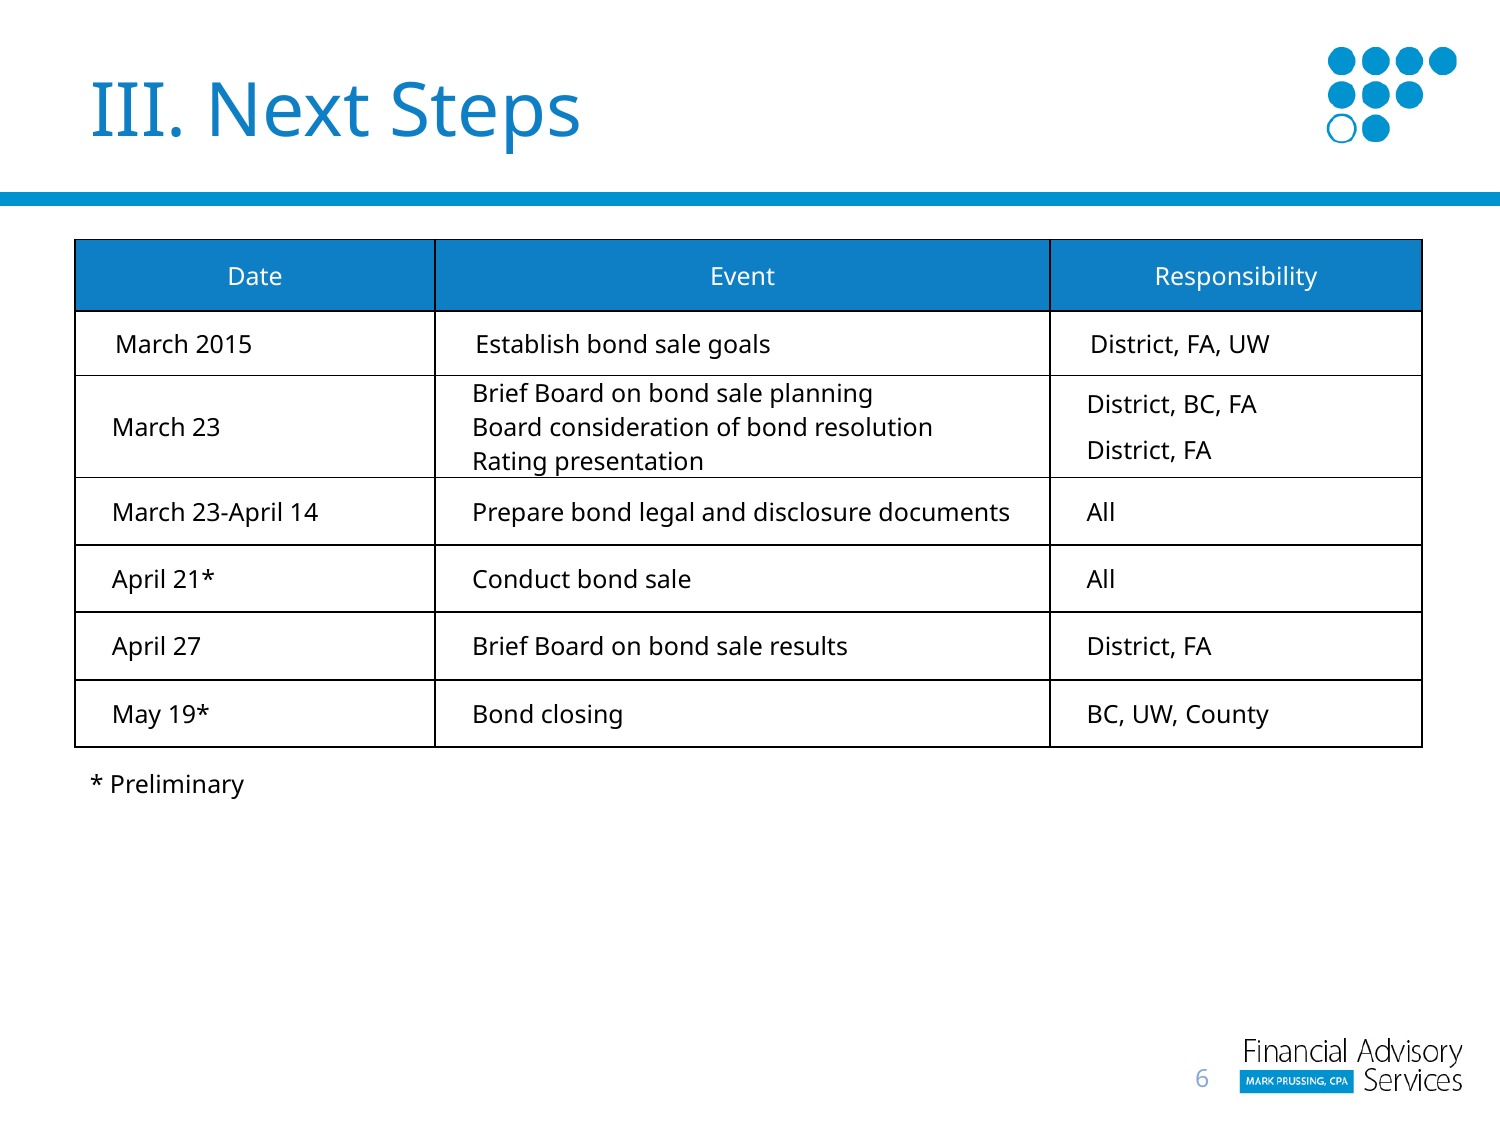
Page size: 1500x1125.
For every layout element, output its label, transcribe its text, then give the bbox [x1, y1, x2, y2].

table_cell April 21* [76, 546, 434, 611]
table_cell All [1051, 546, 1421, 611]
table_cell Bond closing [436, 681, 1049, 746]
slide_number 6 [874, 1049, 1225, 1110]
table_cell May 19* [76, 681, 434, 746]
table_cell District, BC, FA District, FA [1051, 376, 1421, 477]
table_header Date [76, 240, 434, 310]
picture [0, 207, 1500, 1125]
table_cell All [1051, 478, 1421, 544]
table_cell Conduct bond sale [436, 546, 1049, 611]
table_header Responsibility [1051, 240, 1421, 310]
text_box * Preliminary [75, 760, 477, 806]
picture [0, 0, 1500, 191]
table_cell Prepare bond legal and disclosure documents [436, 478, 1049, 544]
table_cell Brief Board on bond sale results [436, 613, 1049, 679]
table_cell BC, UW, County [1051, 681, 1421, 746]
table_cell Establish bond sale goals [436, 312, 1049, 375]
table_cell March 23 [76, 376, 434, 477]
table_cell March 23-April 14 [76, 478, 434, 544]
table_cell March 2015 [76, 312, 434, 375]
table_cell April 27 [76, 613, 434, 679]
table_header Event [436, 240, 1049, 310]
table_cell District, FA [1051, 613, 1421, 679]
table_cell District, FA, UW [1051, 312, 1421, 375]
title III. Next Steps [75, 12, 1319, 200]
table_cell Brief Board on bond sale planning Board consideration of bond resolution Rating presentation [436, 376, 1049, 477]
